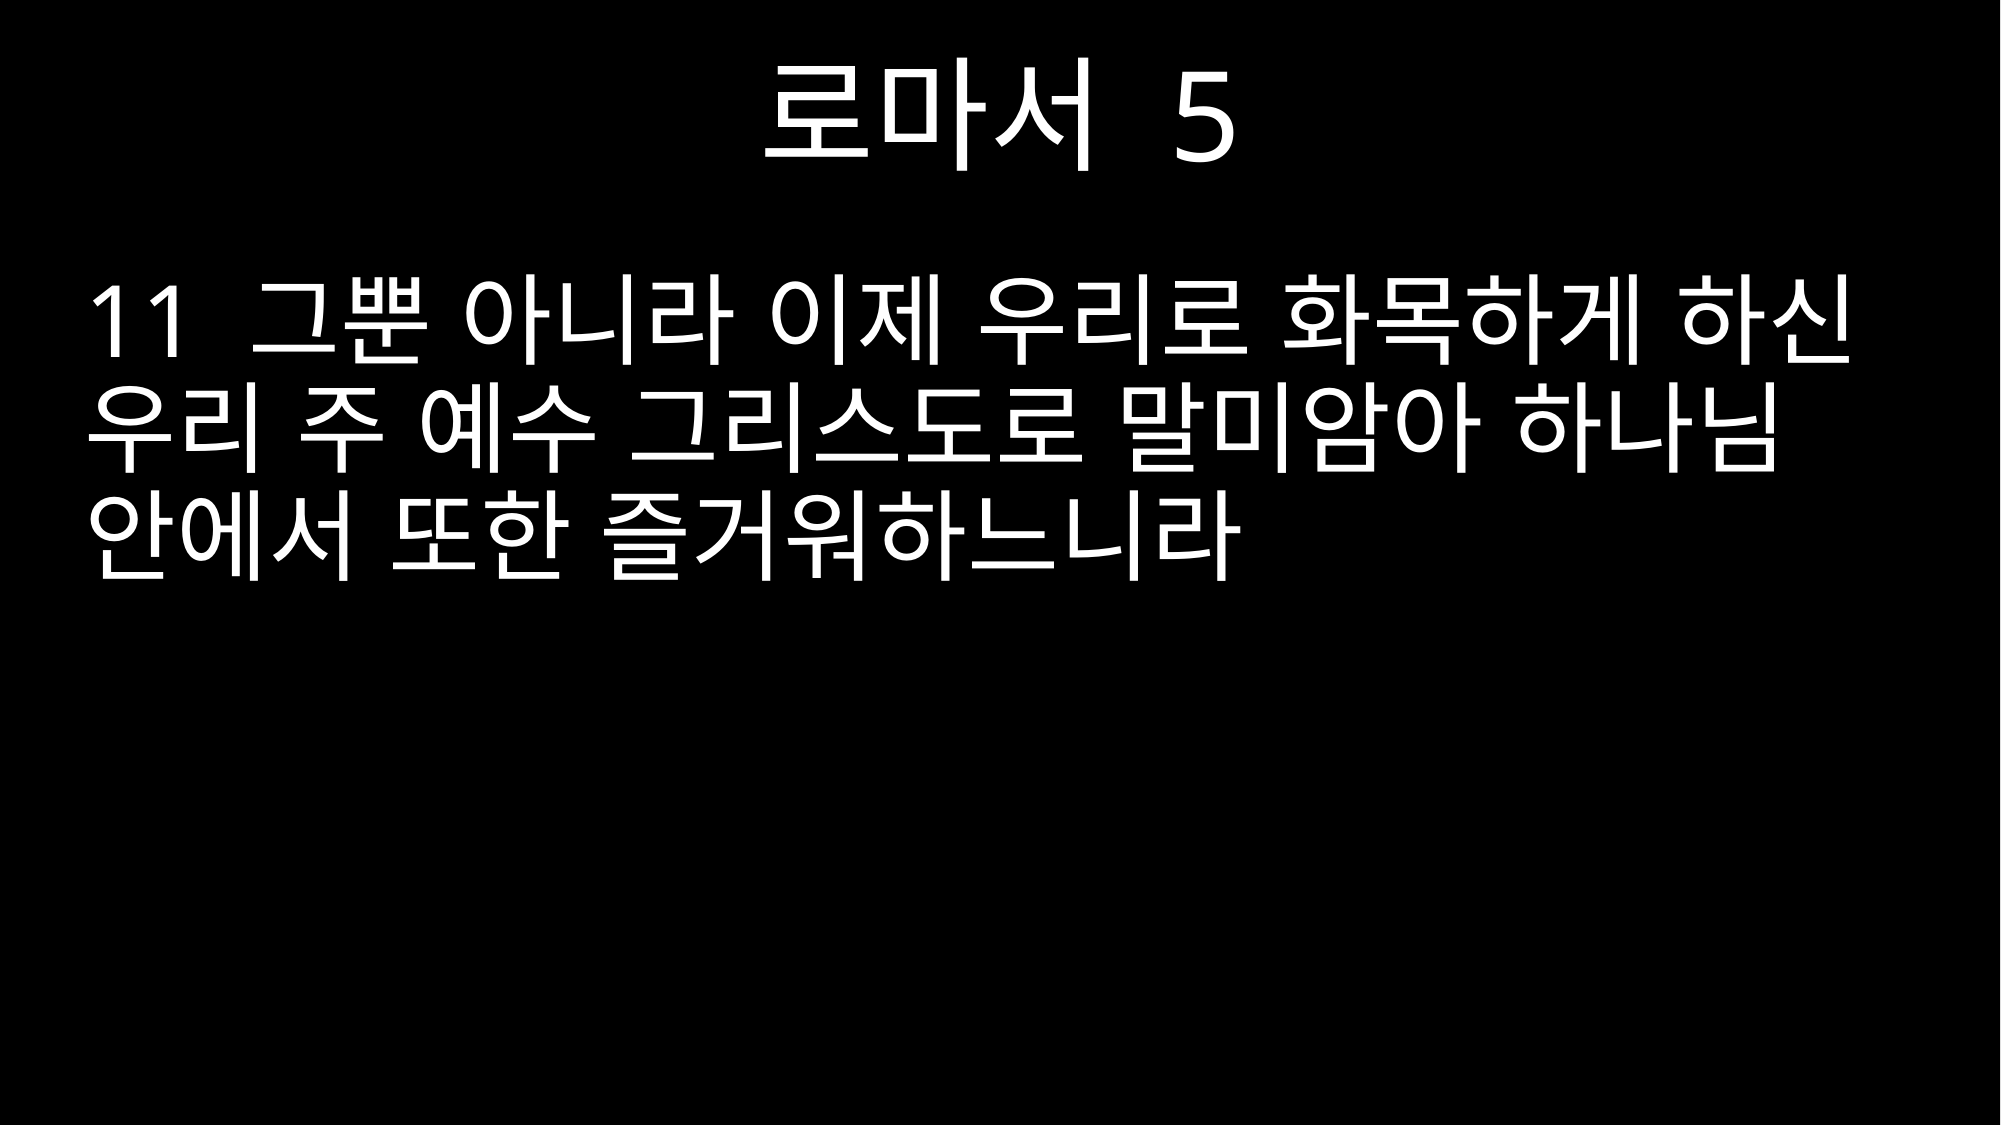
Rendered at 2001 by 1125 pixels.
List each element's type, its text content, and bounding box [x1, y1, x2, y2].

picture [0, 0, 2001, 1125]
footer 로마서 5 [0, 32, 2000, 192]
list 11 그뿐 아니라 이제 우리로 화목하게 하신 우리 주 예수 그리스도로 말미암아 하나님 안에서 또한 즐거워하느니라 [69, 263, 1953, 423]
